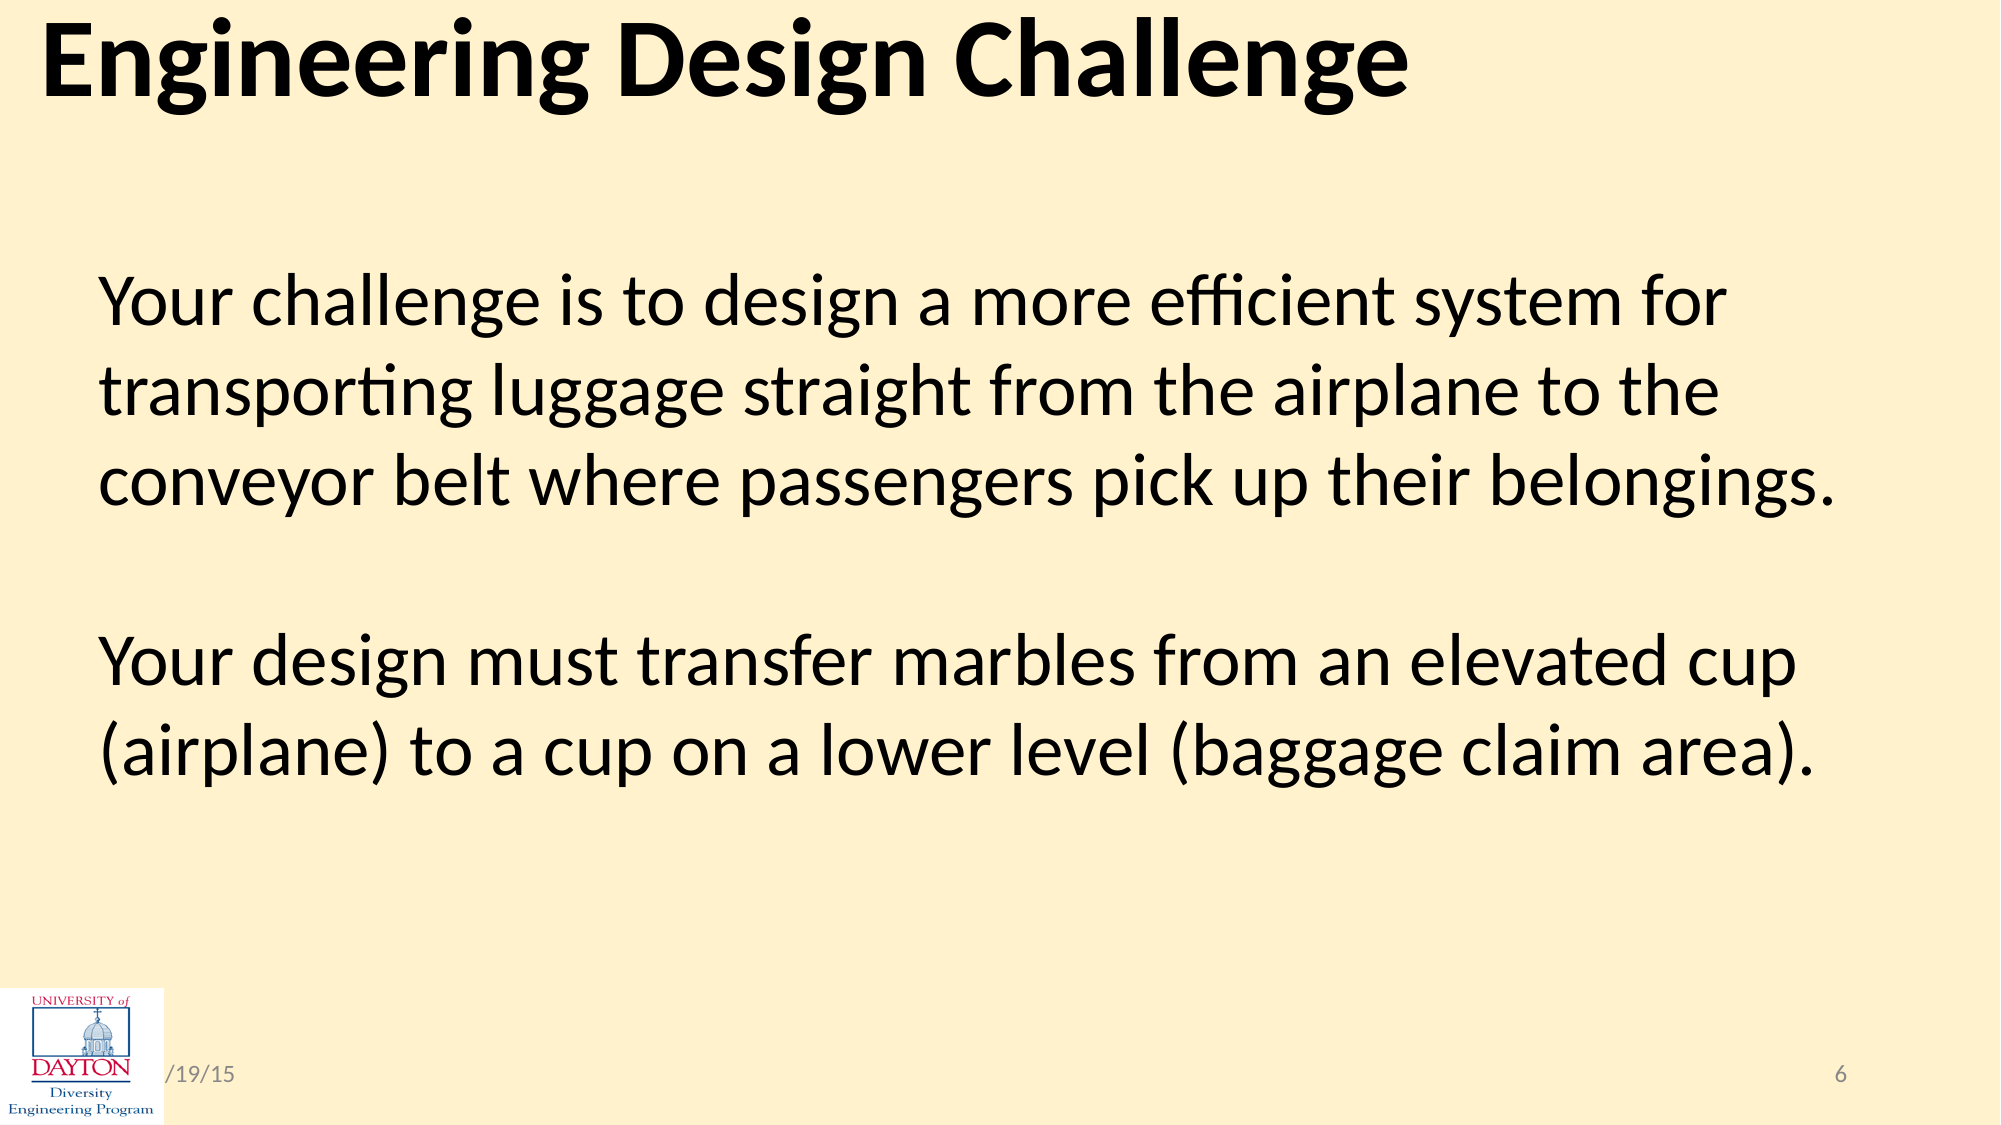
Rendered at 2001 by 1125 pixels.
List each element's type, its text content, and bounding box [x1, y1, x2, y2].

text_box Engineering Design Challenge [25, 50, 1751, 180]
picture [0, 988, 165, 1125]
text_box Your challenge is to design a more efficient system for transporting luggage straight from the airplane to the conveyor belt where passengers pick up their belongings. Your design must transfer marbles from an elevated cup (airplane) to a cup on a lower level (baggage claim area). [83, 242, 1929, 804]
